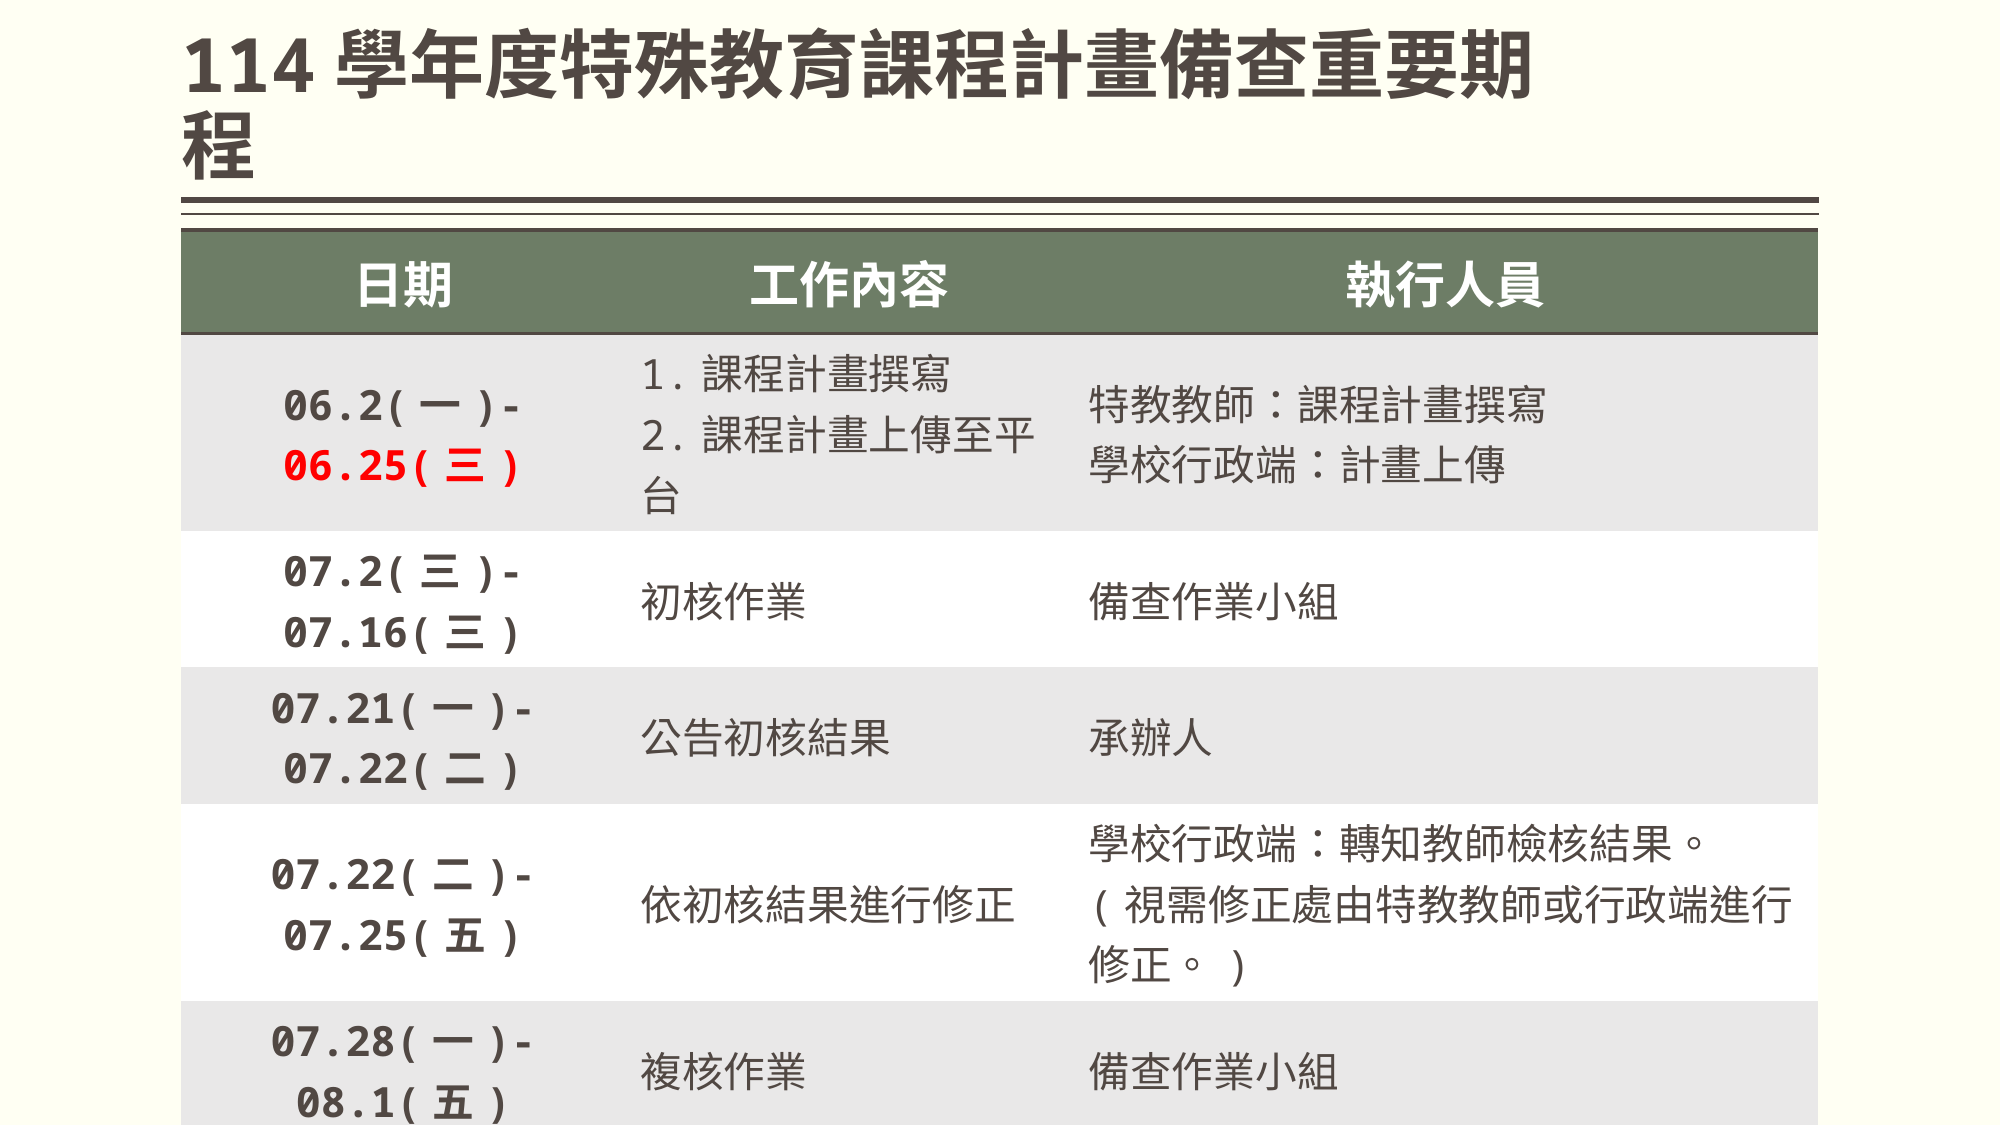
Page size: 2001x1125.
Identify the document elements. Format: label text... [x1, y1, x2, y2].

table_cell 備查作業小組 [1074, 531, 1818, 667]
table_cell 1.課程計畫撰寫 2.課程計畫上傳至平台 [625, 335, 1074, 531]
title 114學年度特殊教育課程計畫備查重要期程 [181, 92, 1589, 198]
table_cell 公告初核結果 [625, 667, 1074, 804]
table_header 執行人員 [1074, 232, 1818, 332]
table_cell 07.21(一)-07.22(二) [181, 667, 625, 804]
table_cell 學校行政端：轉知教師檢核結果。 (視需修正處由特教教師或行政端進行修正。) [1074, 804, 1818, 1001]
table_cell 07.22(二)-07.25(五) [181, 804, 625, 1001]
table_cell 備查作業小組 [1074, 1001, 1818, 1125]
table_cell 複核作業 [625, 1001, 1074, 1125]
table_cell 初核作業 [625, 531, 1074, 667]
table_cell 06.2(一)-06.25(三) [181, 335, 625, 531]
table_cell 07.2(三)-07.16(三) [181, 531, 625, 667]
table_cell 承辦人 [1074, 667, 1818, 804]
table_header 工作內容 [625, 232, 1074, 332]
table_cell 07.28(一)-08.1(五) [181, 1001, 625, 1125]
table_cell 依初核結果進行修正 [625, 804, 1074, 1001]
table_header 日期 [181, 232, 625, 332]
table_cell 特教教師：課程計畫撰寫 學校行政端：計畫上傳 [1074, 335, 1818, 531]
